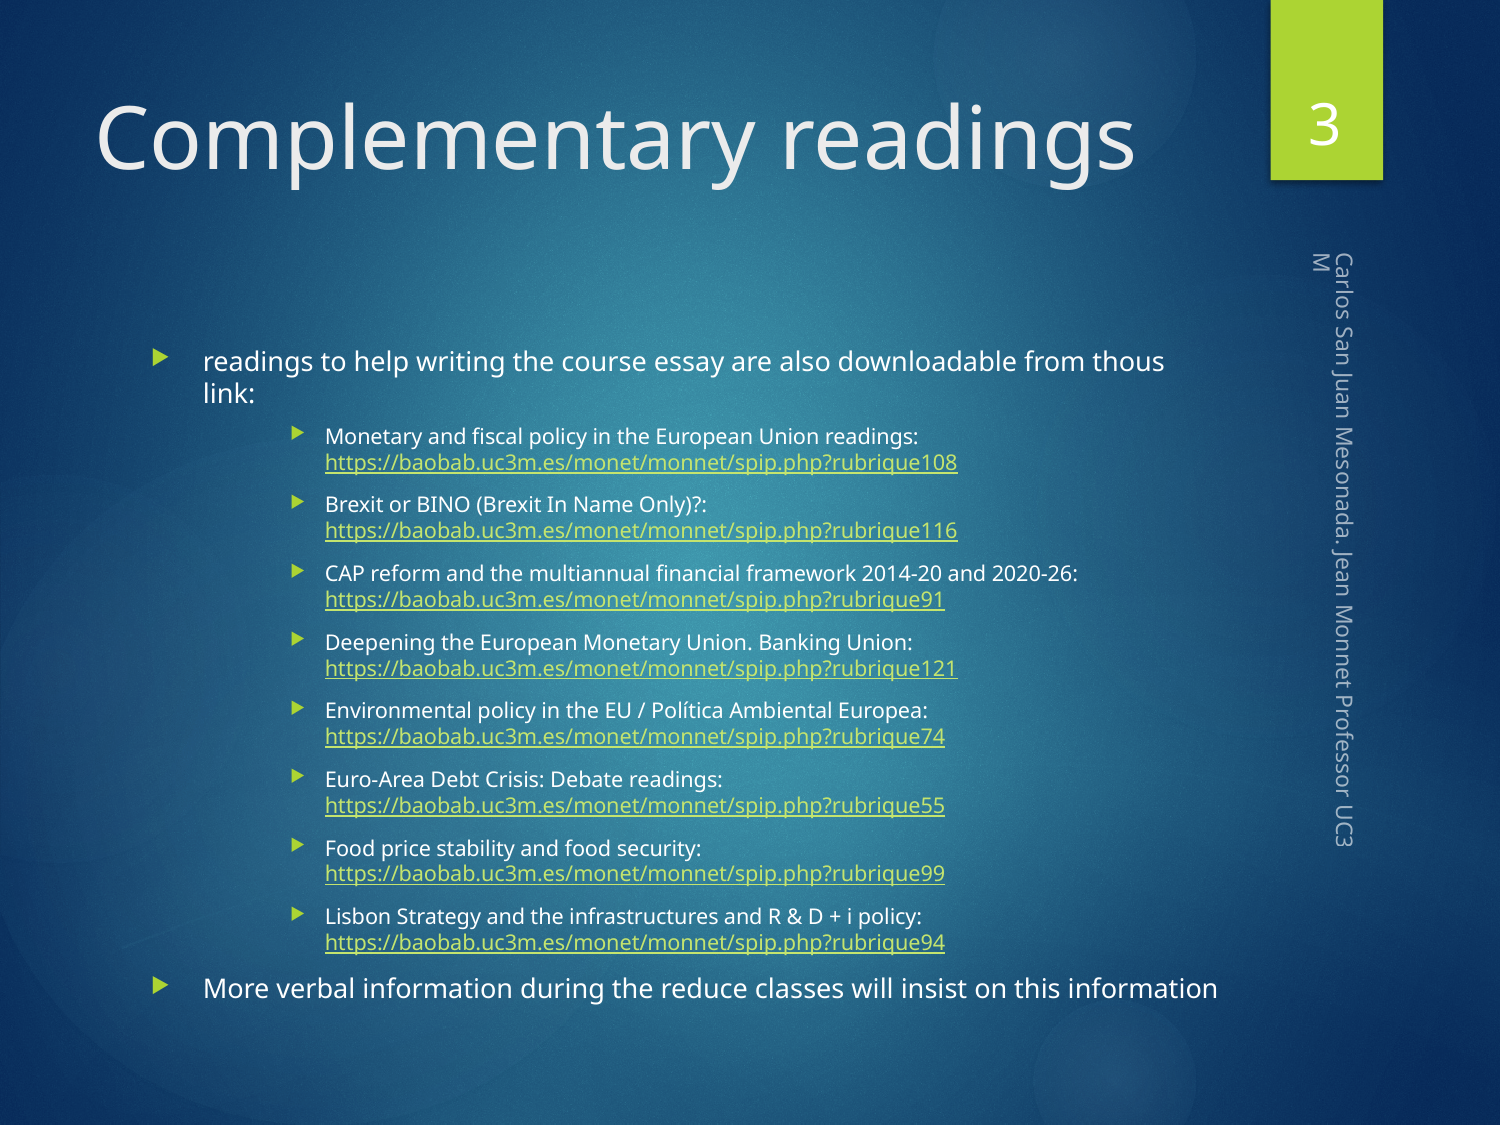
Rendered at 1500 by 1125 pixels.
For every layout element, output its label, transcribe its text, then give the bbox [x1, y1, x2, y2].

footer Carlos San Juan Mesonada. Jean Monnet Professor UC3M [1320, 237, 1358, 871]
slide_number 3 [1273, 48, 1378, 175]
title Complementary readings [79, 74, 1237, 304]
list readings to help writing the course essay are also downloadable from thous link: Monetary and fiscal policy in the European Union readings: https://baobab.uc3m.es/monet/monnet/spip.php?rubrique108 Brexit or BINO (Brexit In Name Only)?: https://baobab.uc3m.es/monet/monnet/spip.php?rubrique116 CAP reform and the multiannual financial framework 2014-20 and 2020-26: https://baobab.uc3m.es/monet/monnet/spip.php?rubrique91 Deepening the European Monetary Union. Banking Union: https://baobab.uc3m.es/monet/monnet/spip.php?rubrique121 Environmental policy in the EU / Política Ambiental Europea: https://baobab.uc3m.es/monet/monnet/spip.php?rubrique74 Euro-Area Debt Crisis: Debate readings: https://baobab.uc3m.es/monet/monnet/spip.php?rubrique55 Food price stability and food security: https://baobab.uc3m.es/monet/monnet/spip.php?rubrique99 Lisbon Strategy and the infrastructures and R & D + i policy: https://baobab.uc3m.es/monet/monnet/spip.php?rubrique94 More verbal information during the reduce classes will insist on this information [135, 336, 1237, 1025]
